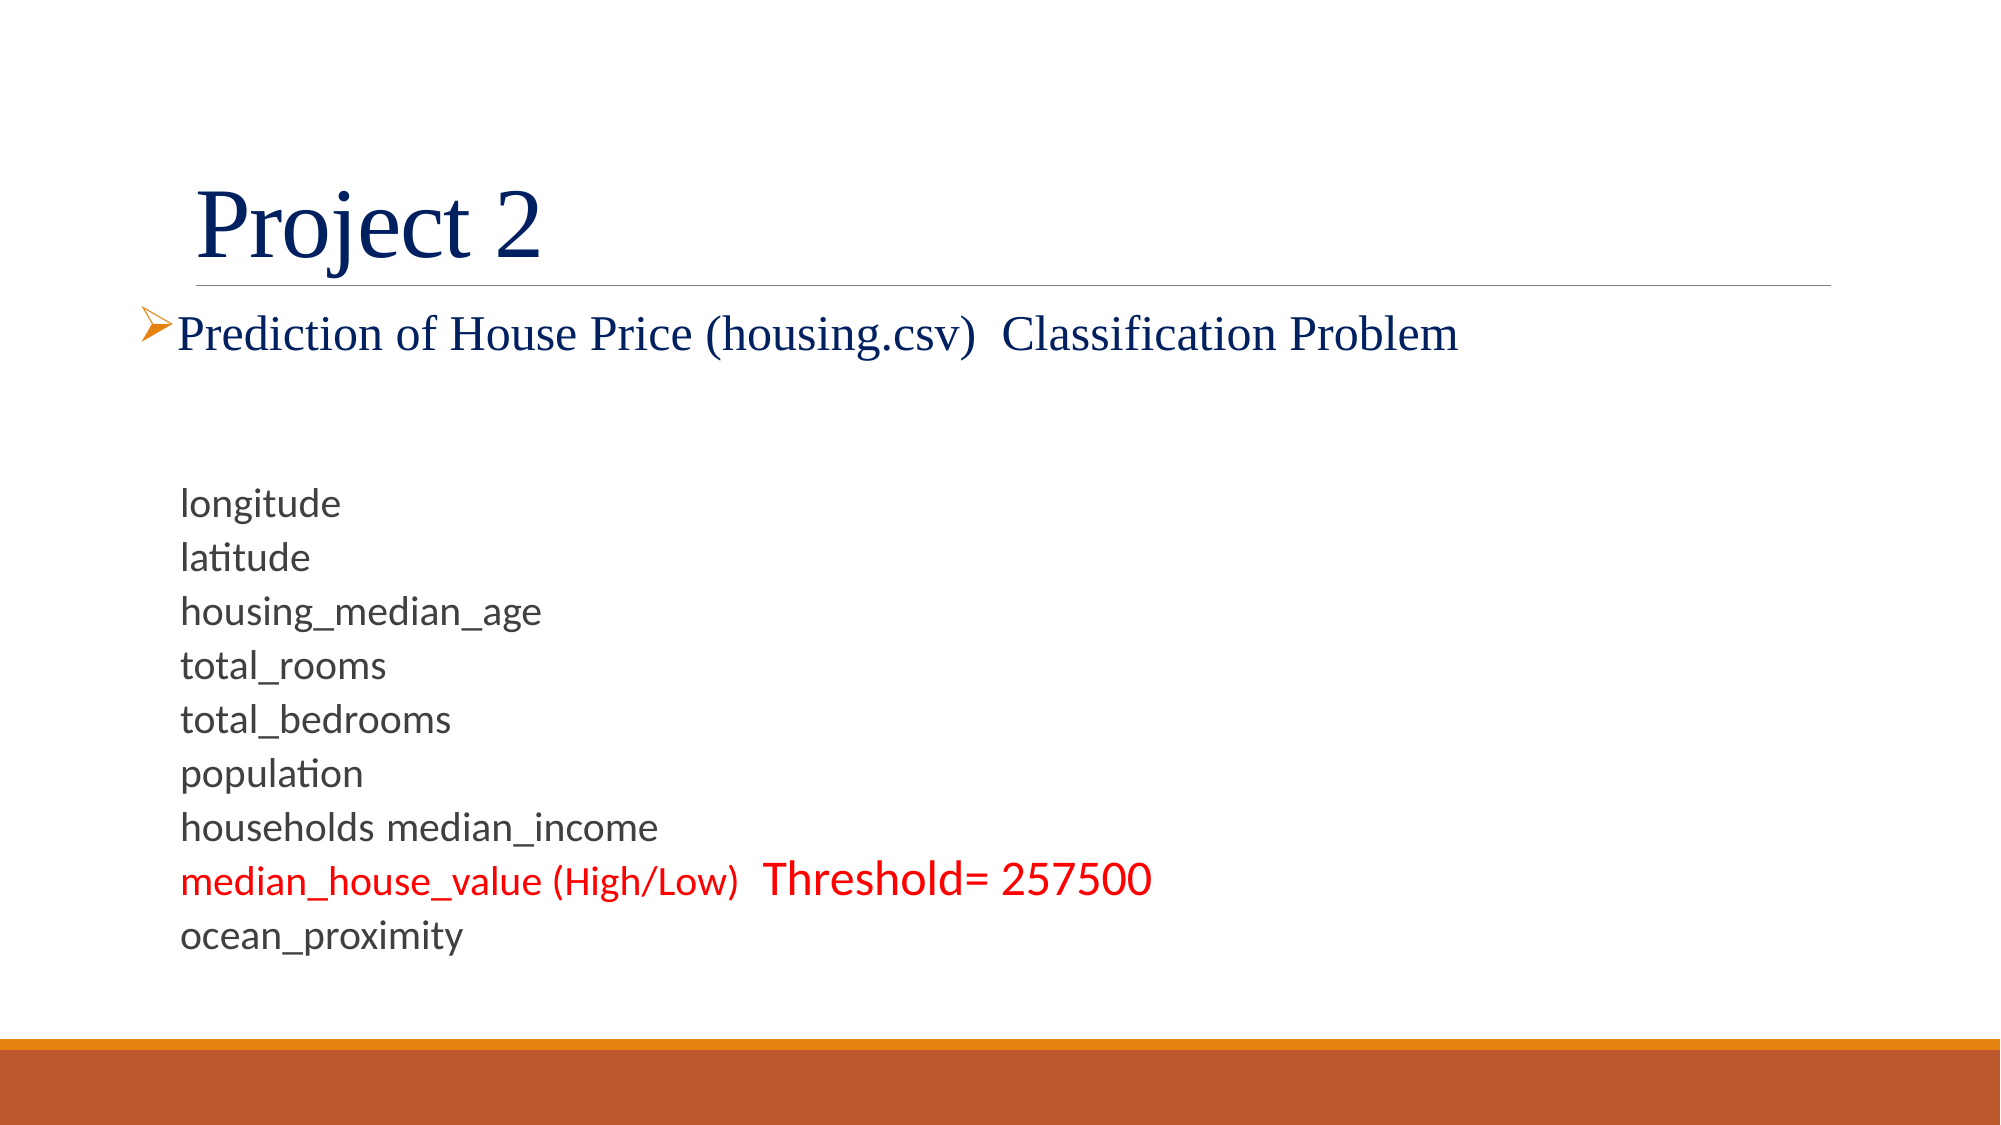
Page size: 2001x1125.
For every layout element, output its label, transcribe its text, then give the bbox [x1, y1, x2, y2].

title Project 2 [180, 47, 1830, 285]
text_box Prediction of House Price (housing.csv) Classification Problem [137, 299, 1863, 1046]
